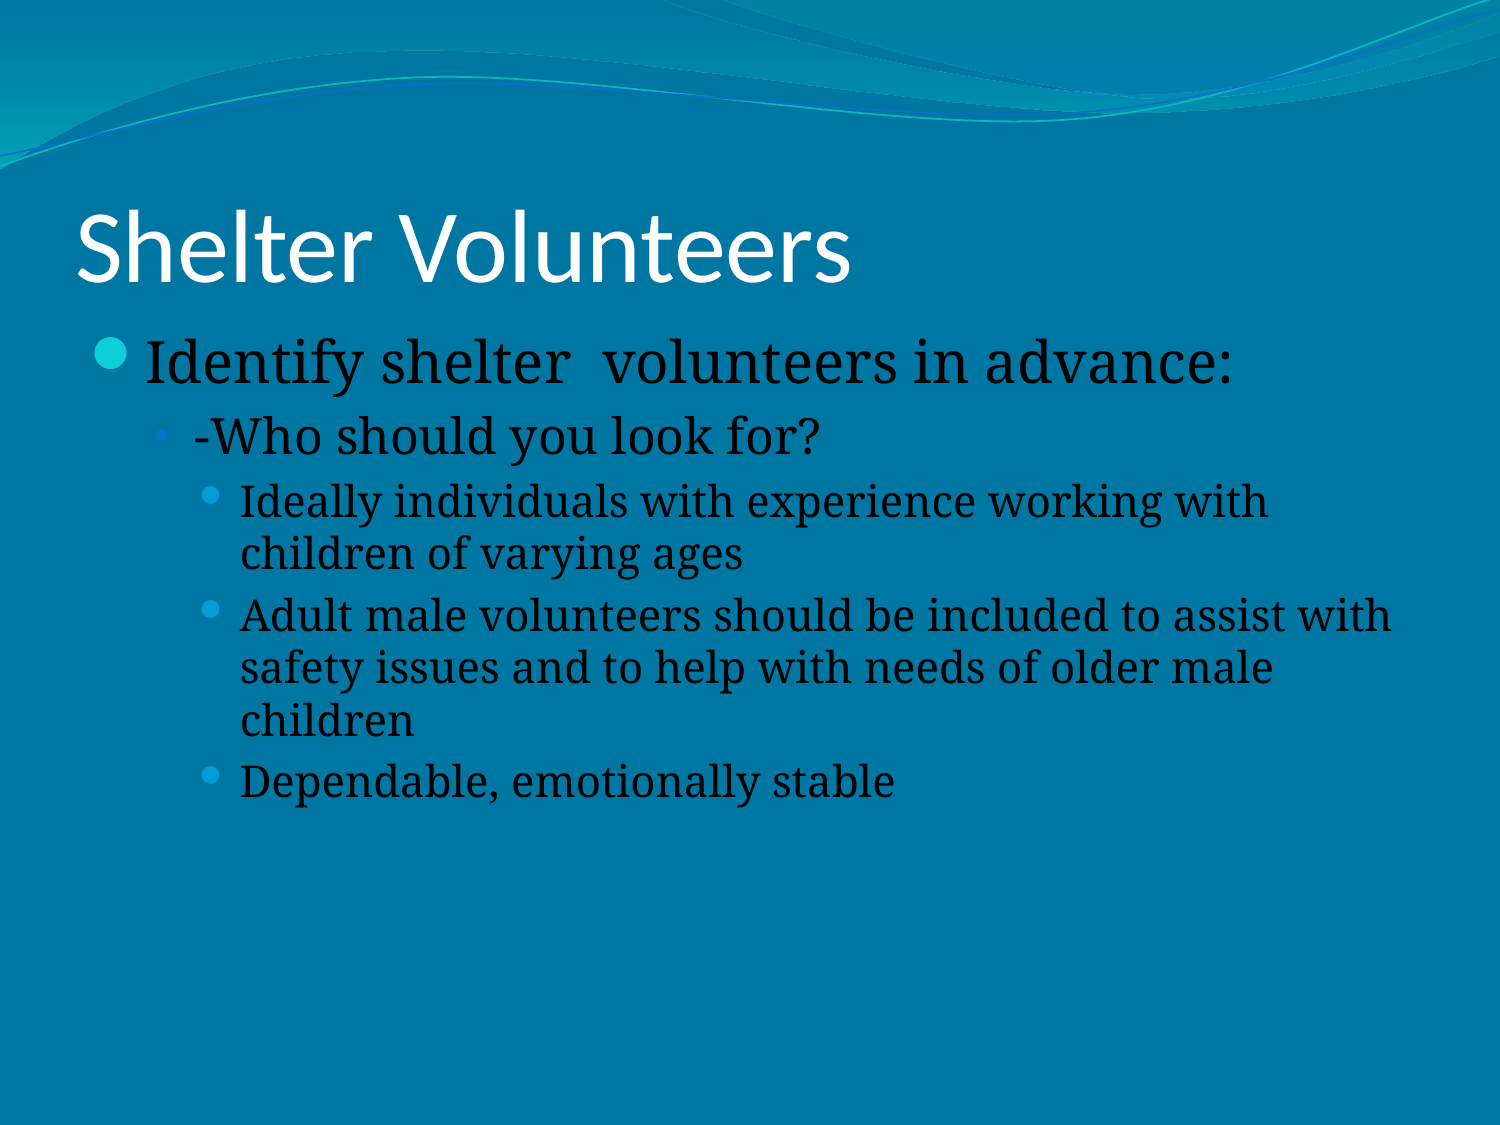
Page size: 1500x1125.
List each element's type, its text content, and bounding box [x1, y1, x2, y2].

title Shelter Volunteers [75, 115, 1425, 303]
list Identify shelter volunteers in advance: -Who should you look for? Ideally individuals with experience working with children of varying ages Adult male volunteers should be included to assist with safety issues and to help with needs of older male children Dependable, emotionally stable [75, 317, 1425, 1038]
